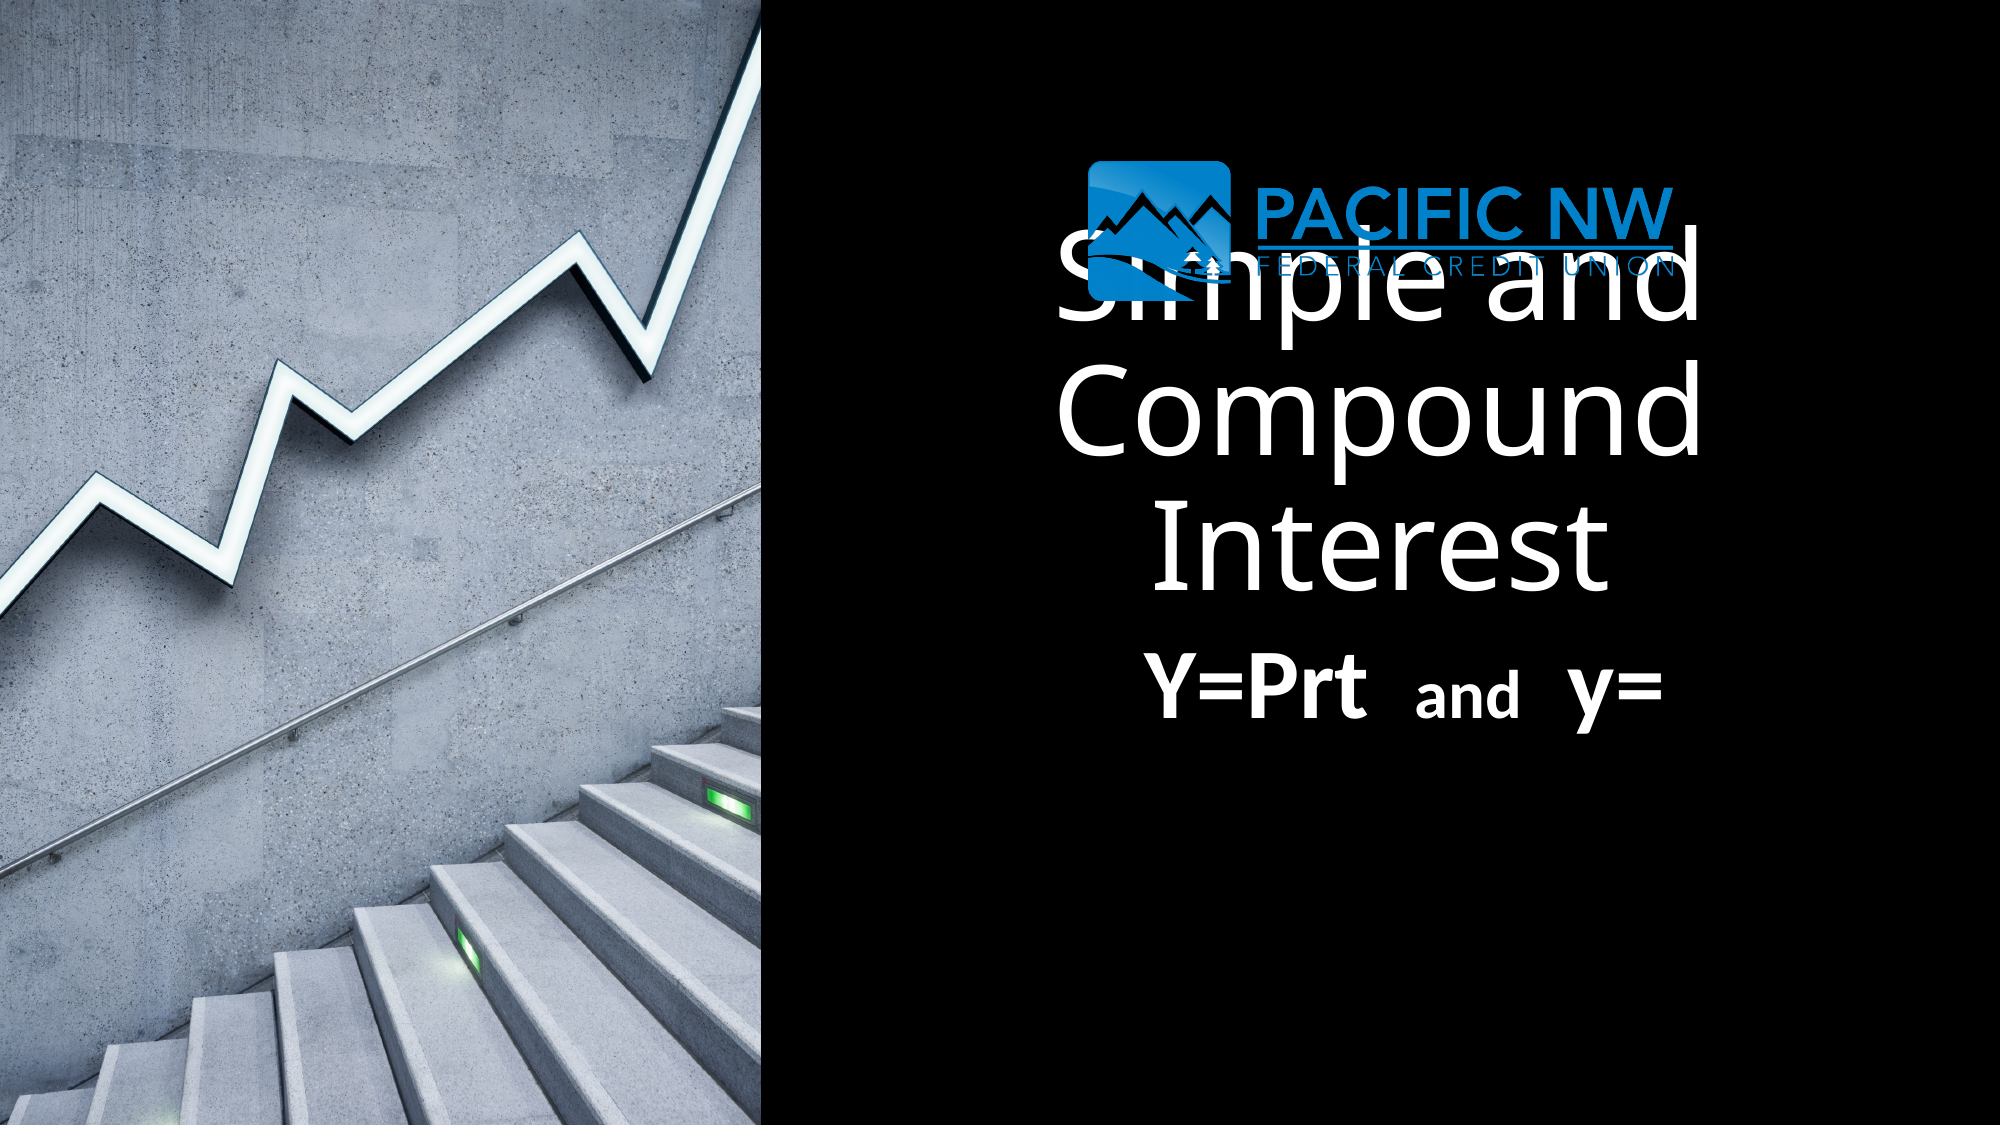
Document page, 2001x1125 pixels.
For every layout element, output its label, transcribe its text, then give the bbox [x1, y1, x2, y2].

title Simple and Compound Interest [867, 104, 1894, 625]
picture [1088, 161, 1673, 301]
picture [0, 0, 761, 1125]
